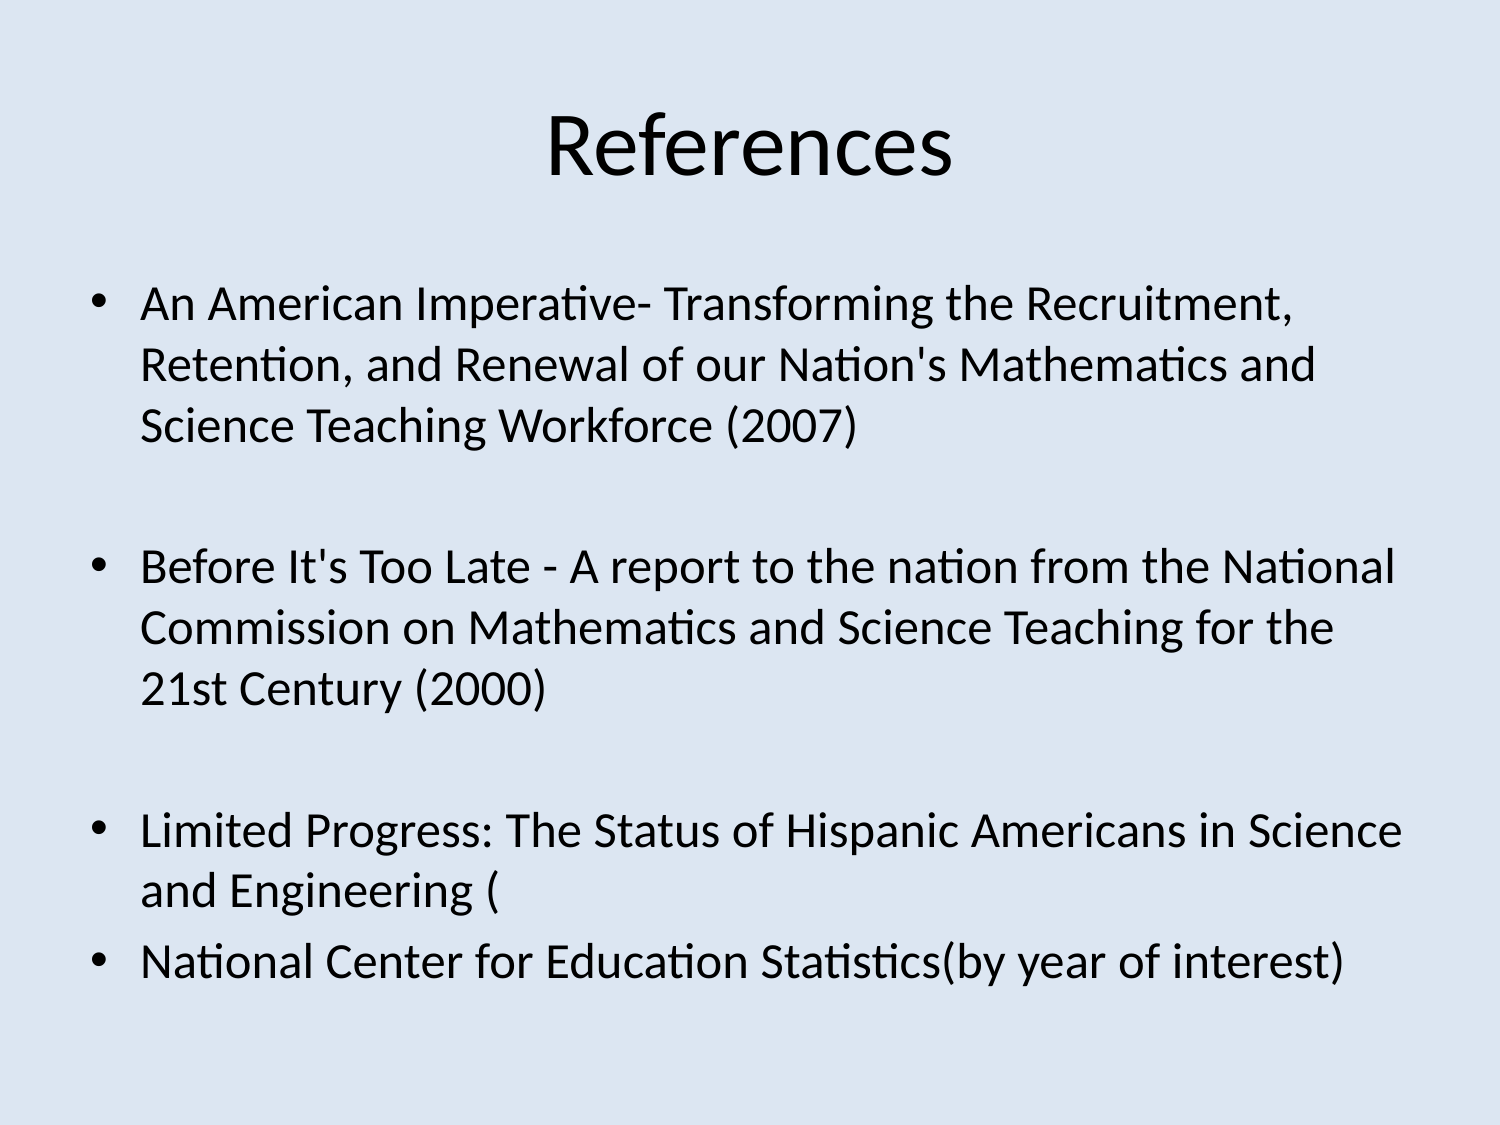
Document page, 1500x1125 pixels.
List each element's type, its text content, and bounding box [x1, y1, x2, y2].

list An American Imperative- Transforming the Recruitment, Retention, and Renewal of our Nation's Mathematics and Science Teaching Workforce (2007) Before It's Too Late - A report to the nation from the National Commission on Mathematics and Science Teaching for the 21st Century (2000) Limited Progress: The Status of Hispanic Americans in Science and Engineering ( National Center for Education Statistics(by year of interest) [75, 262, 1425, 1005]
title References [75, 45, 1425, 233]
